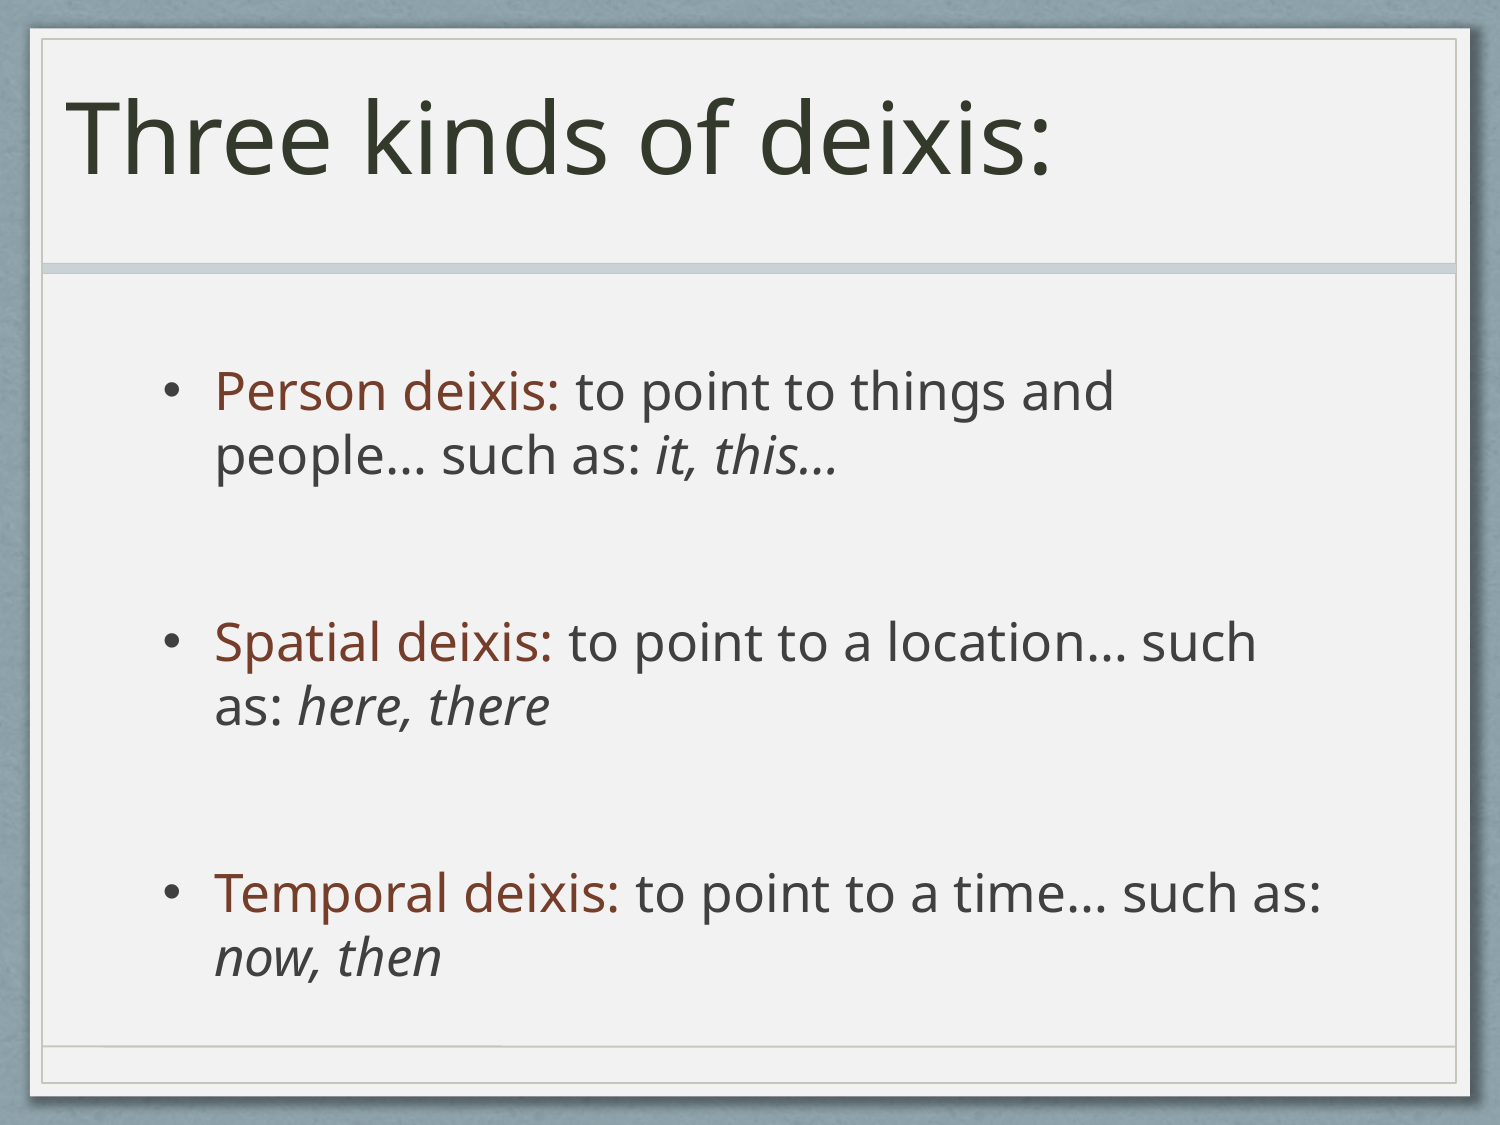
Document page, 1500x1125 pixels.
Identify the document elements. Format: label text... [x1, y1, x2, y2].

title Three kinds of deixis: [50, 24, 1255, 245]
list Person deixis: to point to things and people… such as: it, this… Spatial deixis: to point to a location… such as: here, there Temporal deixis: to point to a time… such as: now, then [147, 350, 1353, 995]
